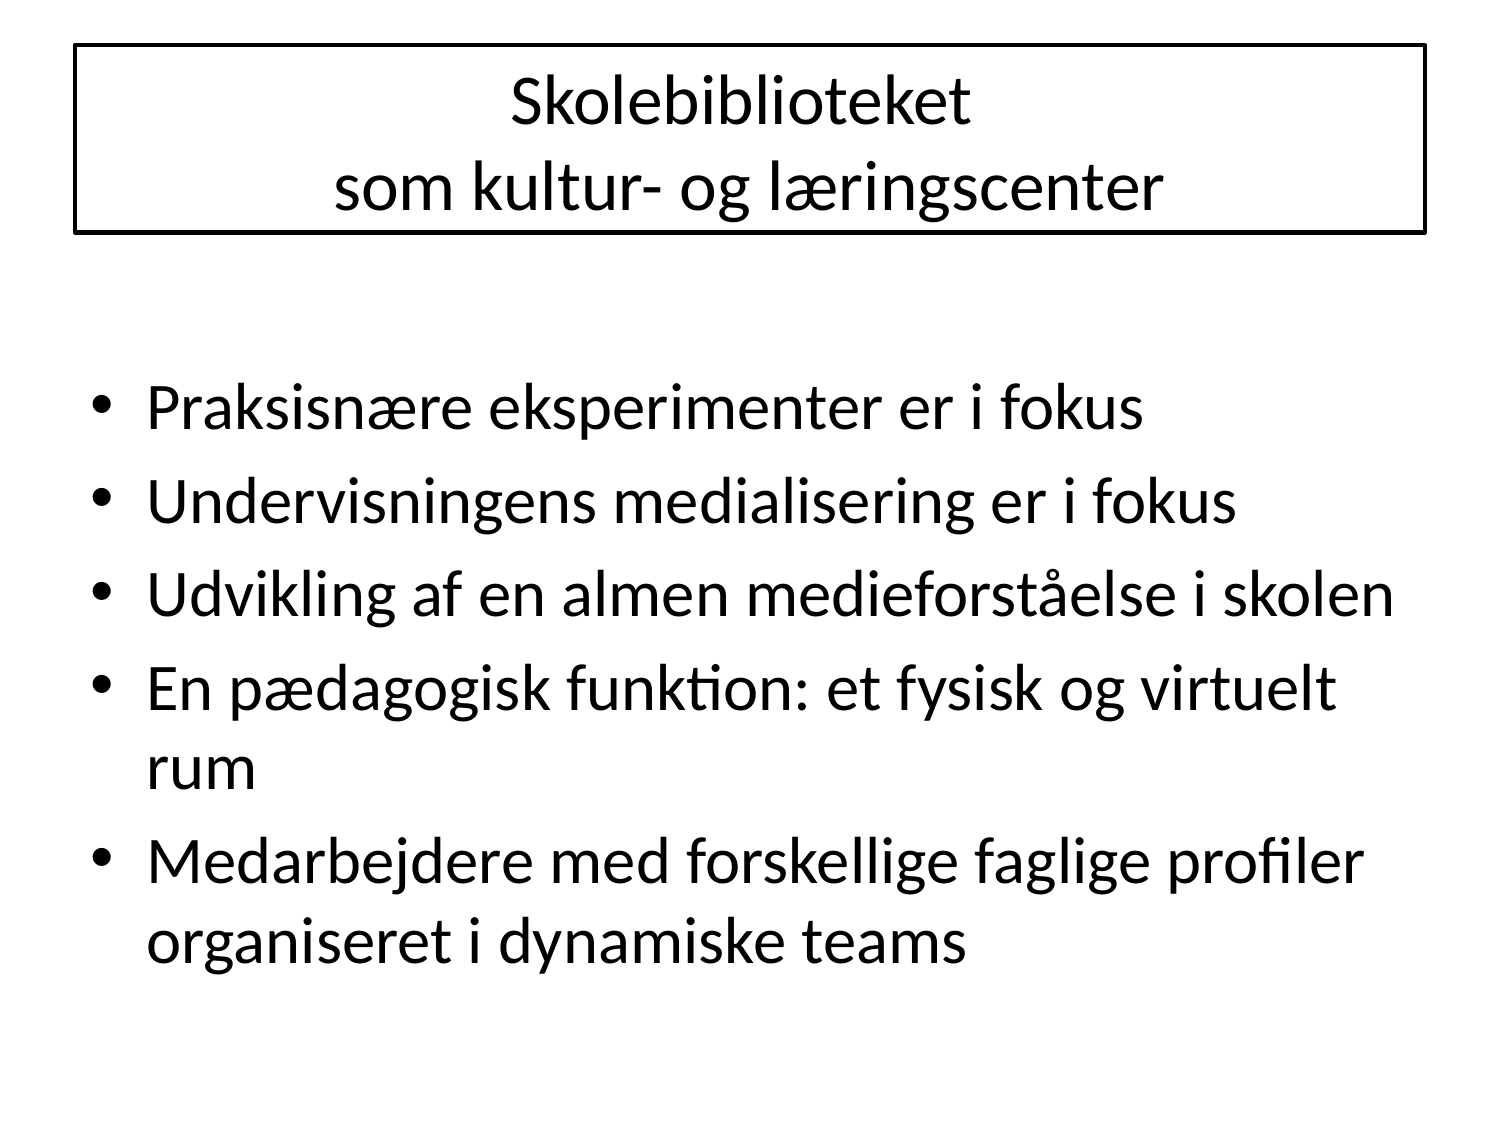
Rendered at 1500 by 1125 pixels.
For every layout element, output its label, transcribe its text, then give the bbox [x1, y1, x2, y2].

title Skolebiblioteket som kultur- og læringscenter [73, 43, 1427, 235]
list Praksisnære eksperimenter er i fokus Undervisningens medialisering er i fokus Udvikling af en almen medieforståelse i skolen En pædagogisk funktion: et fysisk og virtuelt rum Medarbejdere med forskellige faglige profiler organiseret i dynamiske teams [75, 262, 1425, 1005]
